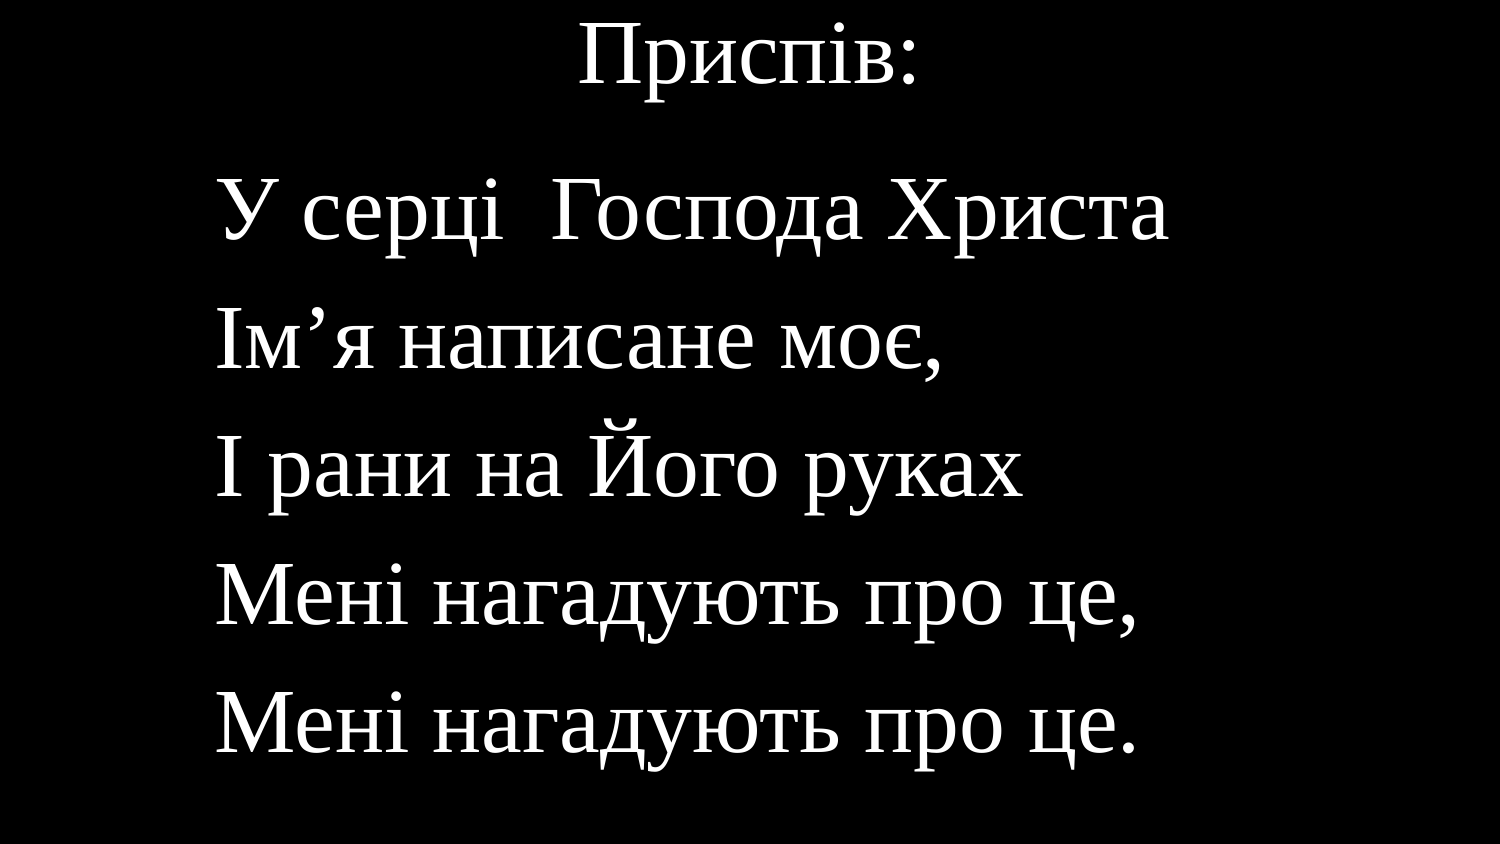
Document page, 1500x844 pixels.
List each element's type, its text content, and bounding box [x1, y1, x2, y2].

list У серці Господа Христа Ім’я написане моє, І рани на Його руках Мені нагадують про це, Мені нагадують про це. [198, 140, 1454, 844]
title Приспів: [74, 0, 1426, 94]
